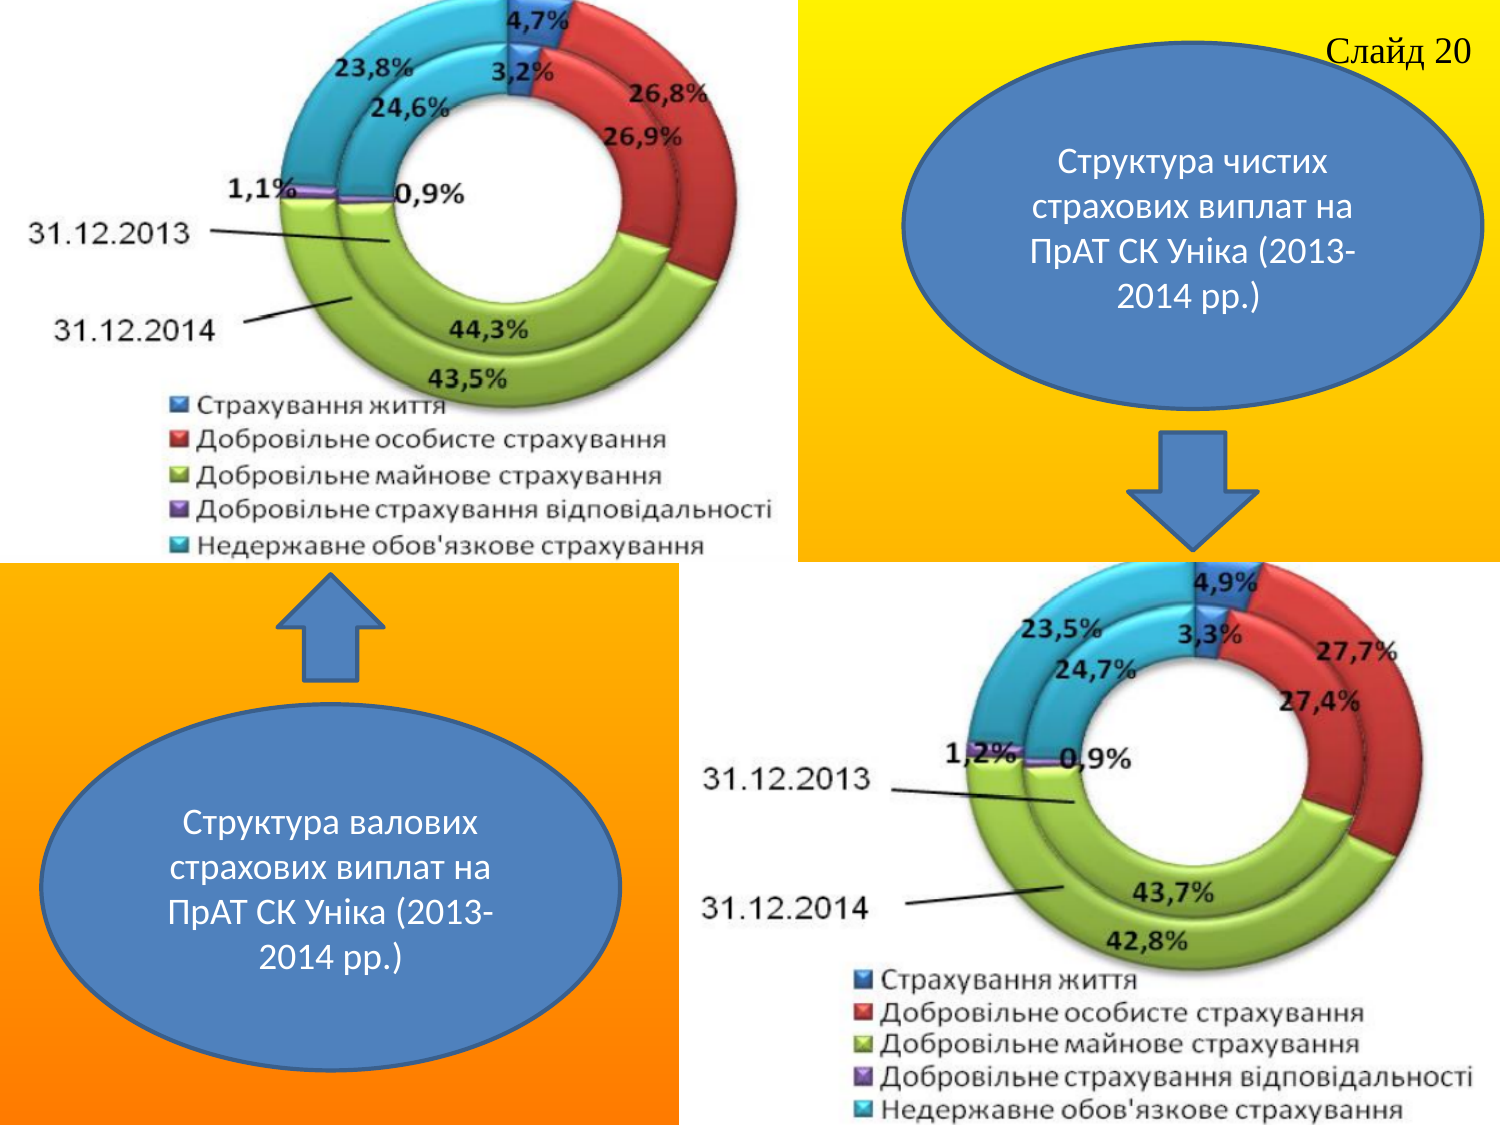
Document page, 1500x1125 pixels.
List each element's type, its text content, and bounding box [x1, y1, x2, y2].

text_box Слайд 20 [1310, 19, 1500, 79]
text_box [275, 572, 386, 683]
text_box [1125, 430, 1260, 553]
text_box Структура валових страхових виплат на ПрАТ СК Уніка (2013-2014 рр.) [39, 702, 623, 1073]
text_box Структура чистих страхових виплат на ПрАТ СК Уніка (2013-2014 рр.) [901, 40, 1485, 412]
picture [0, 0, 1500, 1125]
